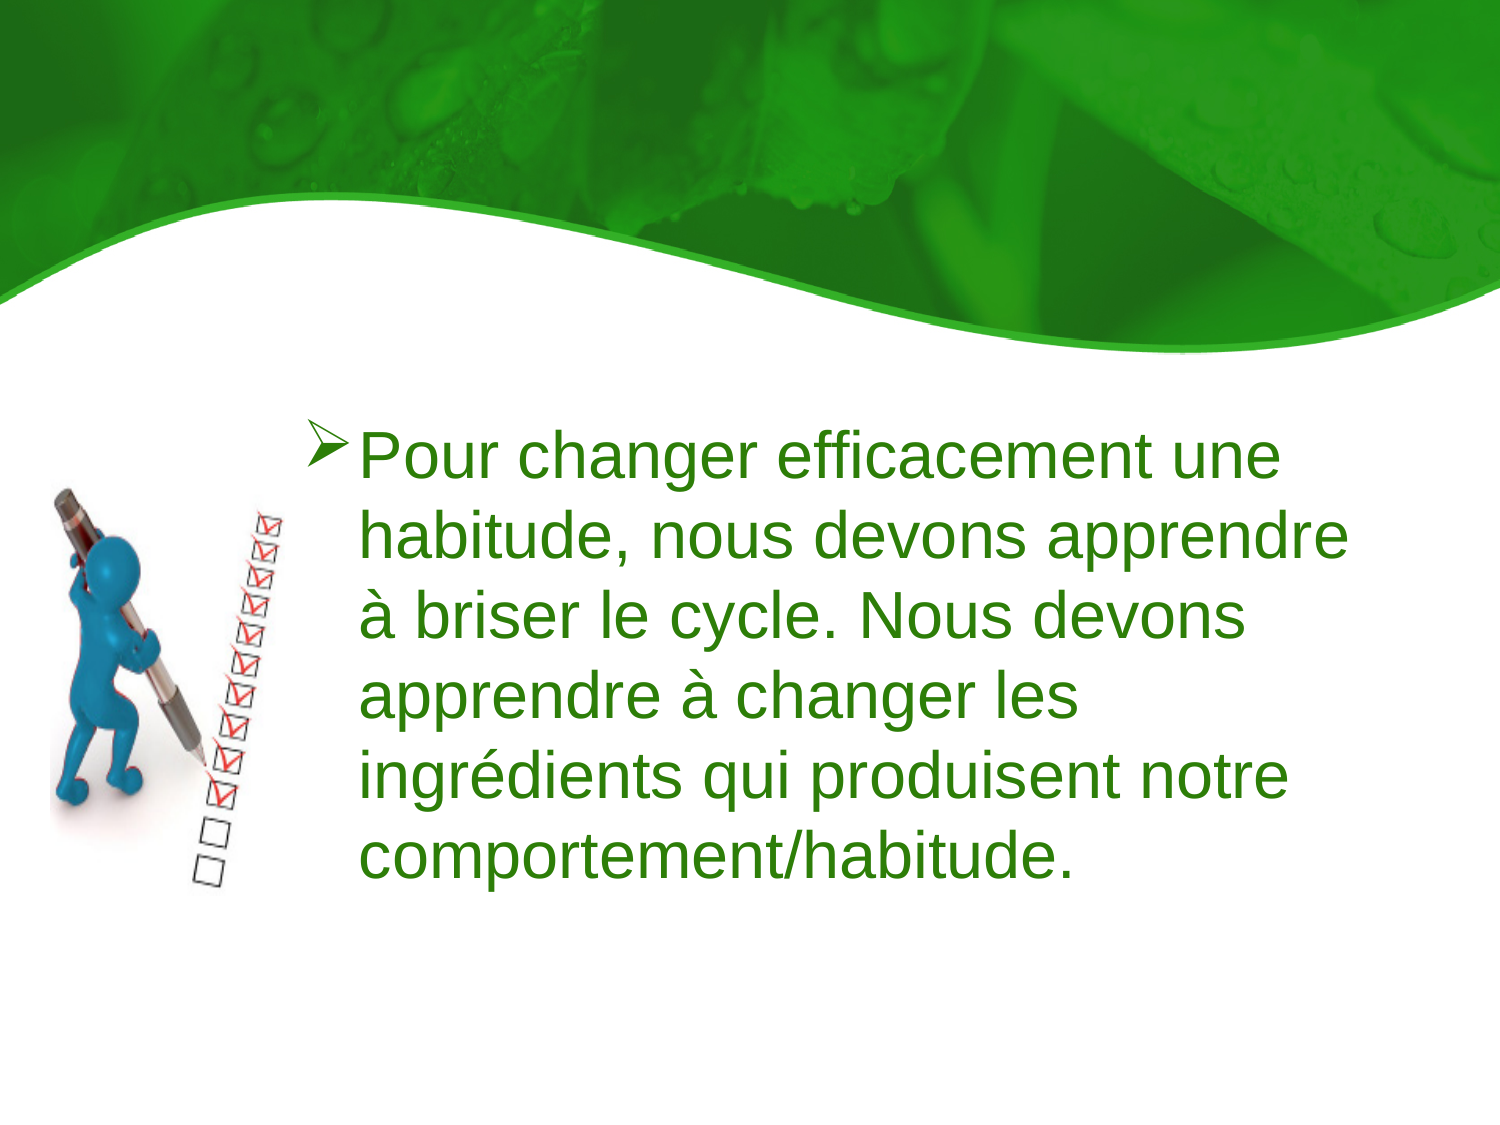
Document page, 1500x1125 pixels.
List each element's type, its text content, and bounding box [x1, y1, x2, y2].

list Pour changer efficacement une habitude, nous devons apprendre à briser le cycle. Nous devons apprendre à changer les ingrédients qui produisent notre comportement/habitude. [287, 404, 1388, 1080]
picture [0, 0, 1500, 1125]
